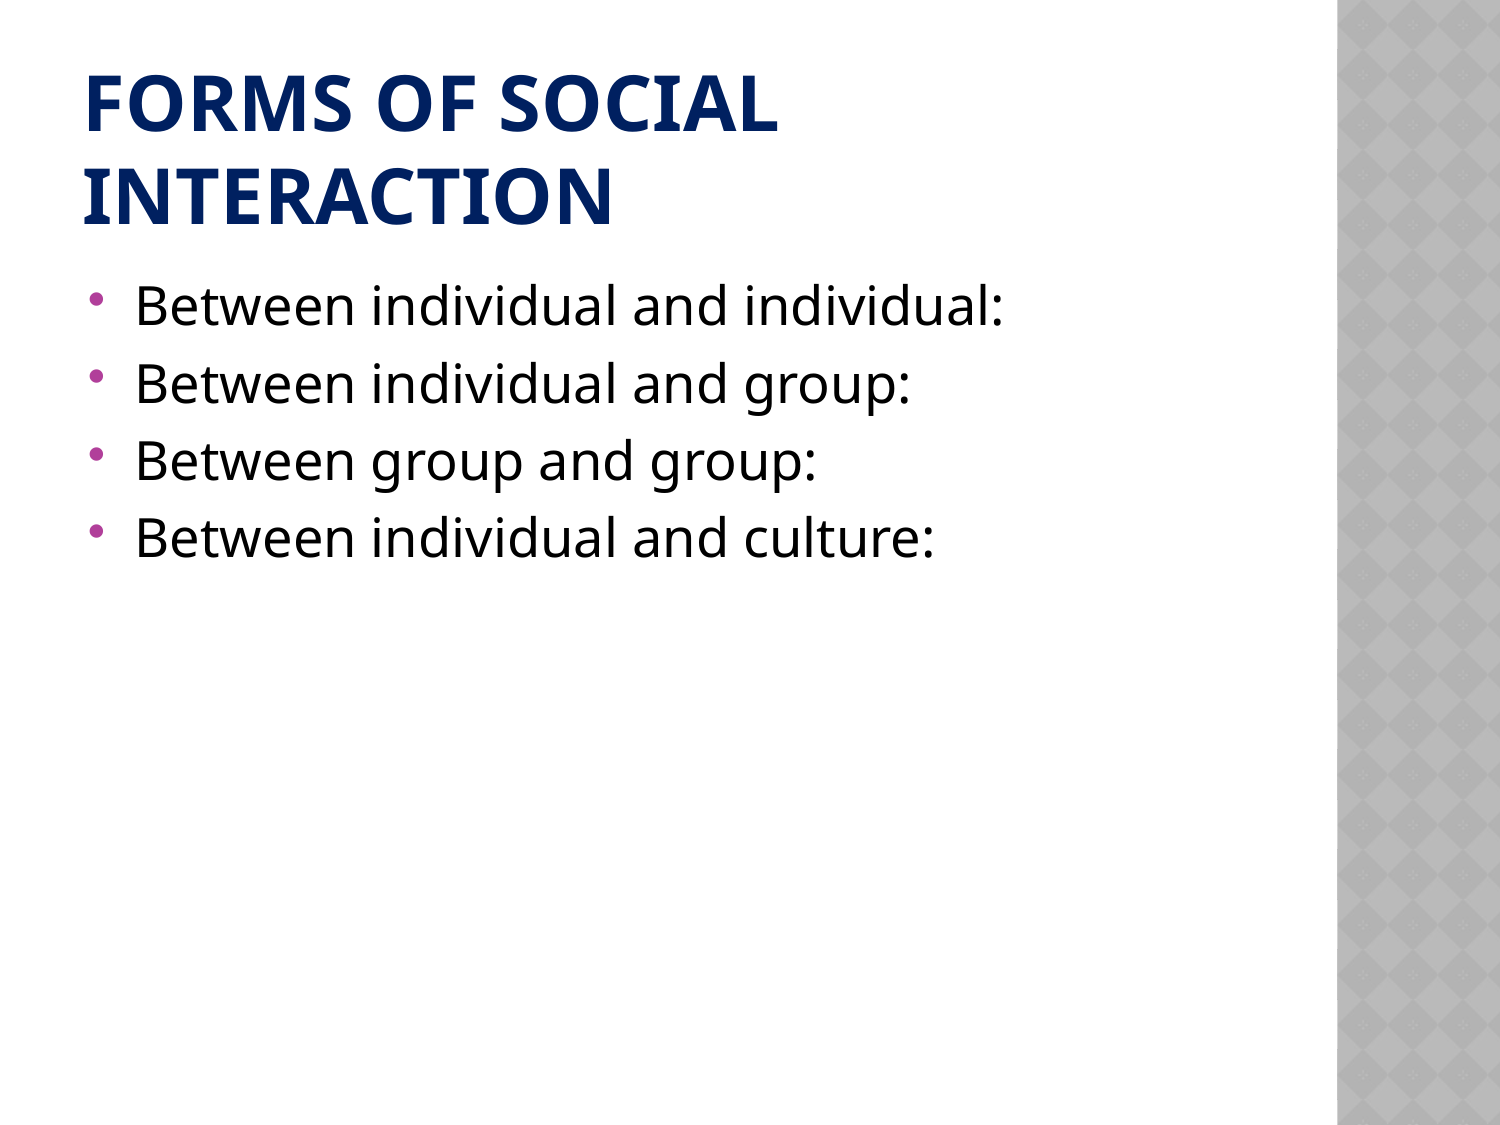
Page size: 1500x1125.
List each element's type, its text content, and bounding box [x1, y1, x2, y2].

title Forms of Social Interaction [75, 52, 1263, 240]
list Between individual and individual: Between individual and group: Between group and group: Between individual and culture: [75, 264, 1263, 1059]
